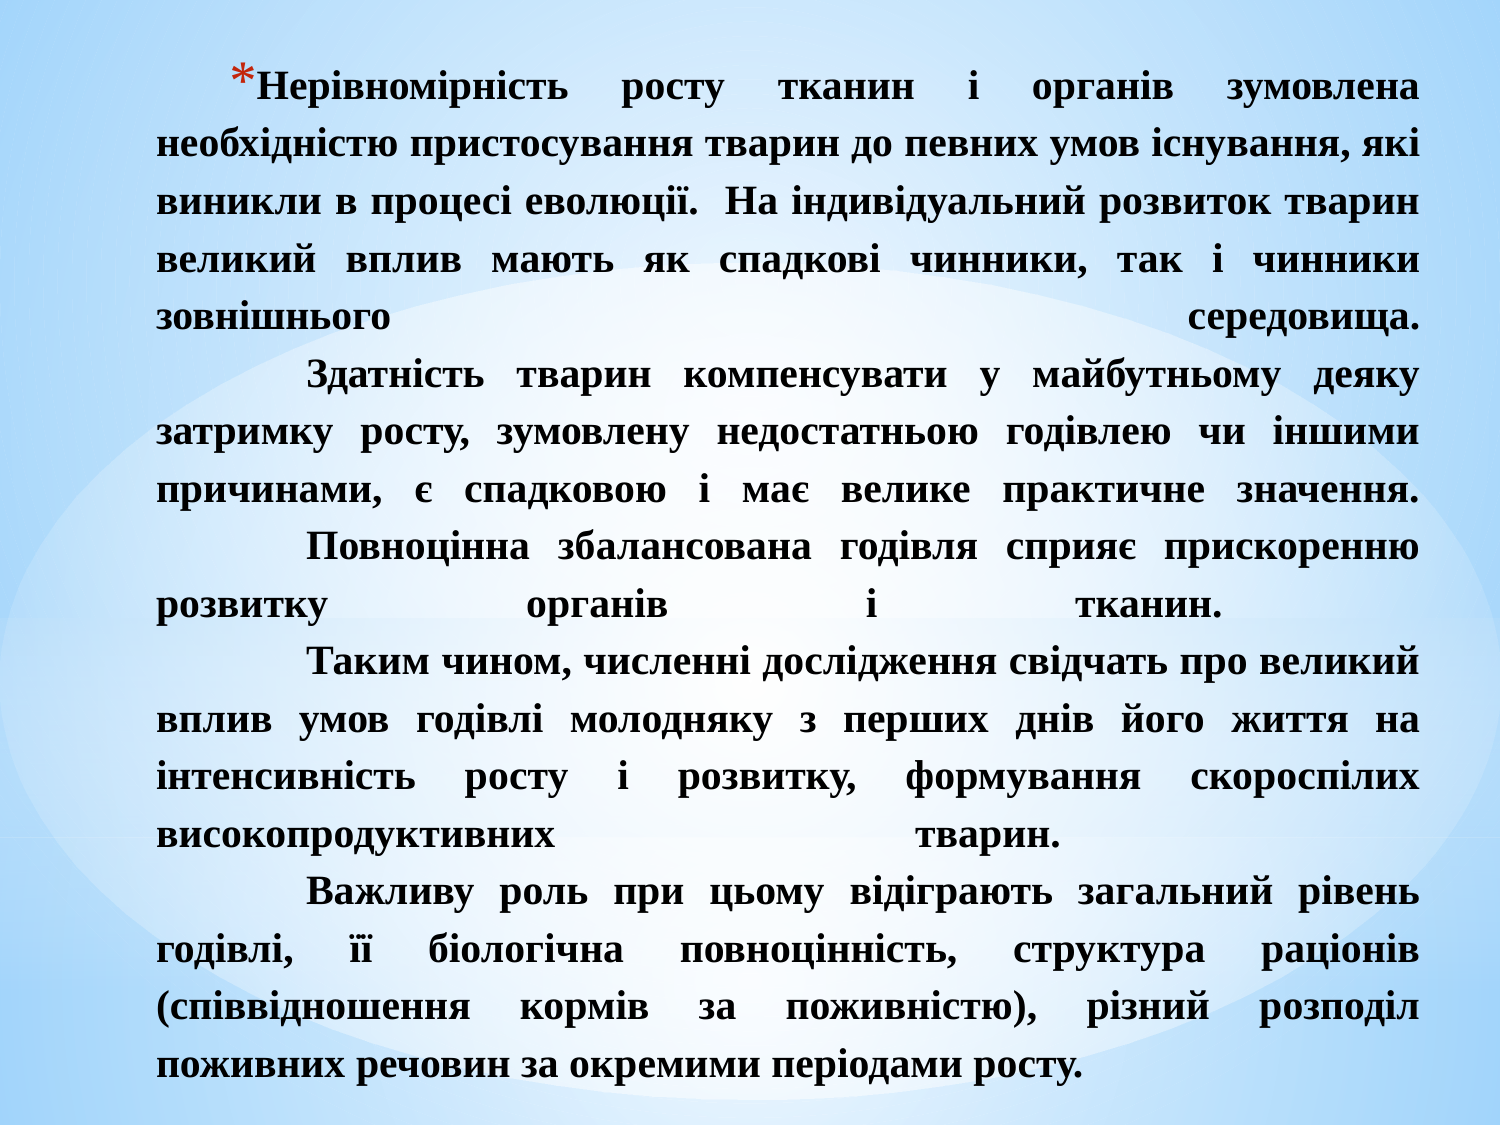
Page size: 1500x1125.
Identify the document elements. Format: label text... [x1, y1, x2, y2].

title Нерівномірність росту тканин і органів зумовлена необхідністю пристосування тварин до певних умов існування, які виникли в процесі еволюції. На індивідуальний розвиток тварин великий вплив мають як спадкові чинники, так і чинники зовнішнього середовища. Здатність тварин компенсувати у майбутньому деяку затримку росту, зумовлену недостатньою годівлею чи іншими причинами, є спадковою і має велике практичне значення. Повноцінна збалансована годівля сприяє прискоренню розвитку органів і тканин. Таким чином, численні дослідження свідчать про великий вплив умов годівлі молодняку з перших днів його життя на інтенсивність росту і розвитку, формування скороспілих високопродуктивних тварин. Важливу роль при цьому відіграють загальний рівень годівлі, її біологічна повноцінність, структура раціонів (співвідношення кормів за поживністю), різний розподіл поживних речовин за окремими періодами росту. [88, 42, 1436, 1047]
